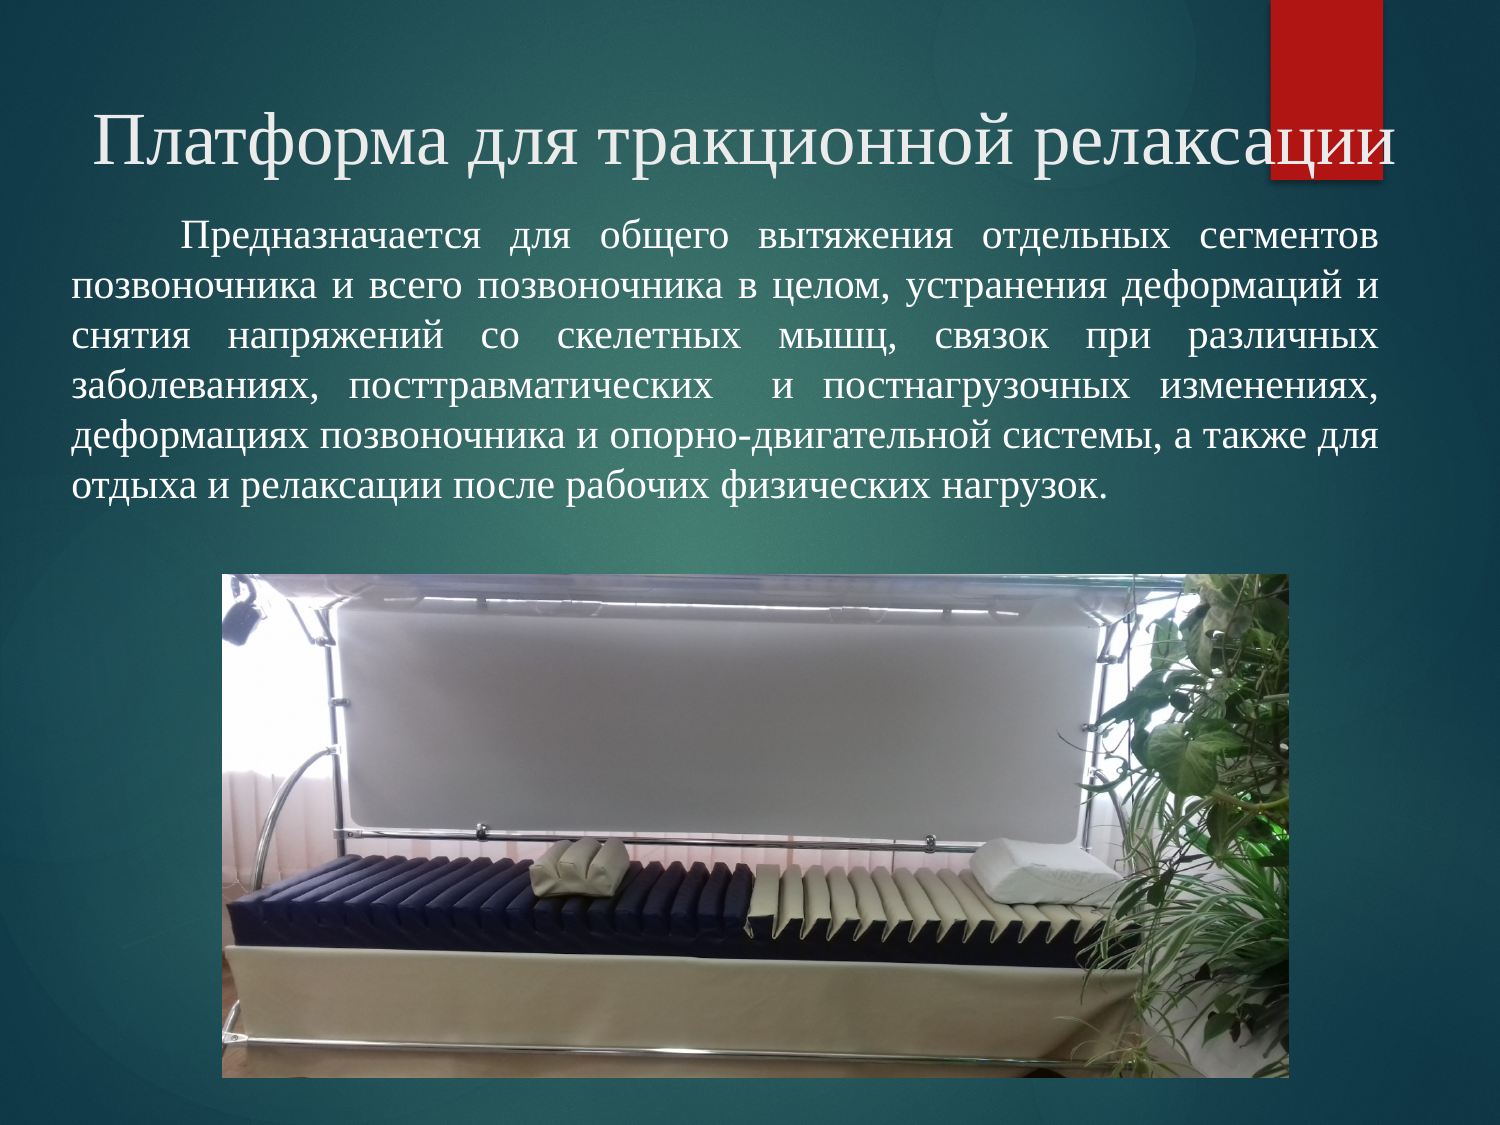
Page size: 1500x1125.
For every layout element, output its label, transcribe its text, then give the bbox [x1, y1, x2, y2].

list Предназначается для общего вытяжения отдельных сегментов позвоночника и всего позвоночника в целом, устранения деформаций и снятия напряжений со скелетных мышц, связок при различных заболеваниях, посттравматических и постнагрузочных изменениях, деформациях позвоночника и опорно-двигательной системы, а также для отдыха и релаксации после рабочих физических нагрузок. [0, 199, 1395, 937]
title Платформа для тракционной релаксации [70, 82, 1421, 222]
picture [222, 573, 1290, 1079]
